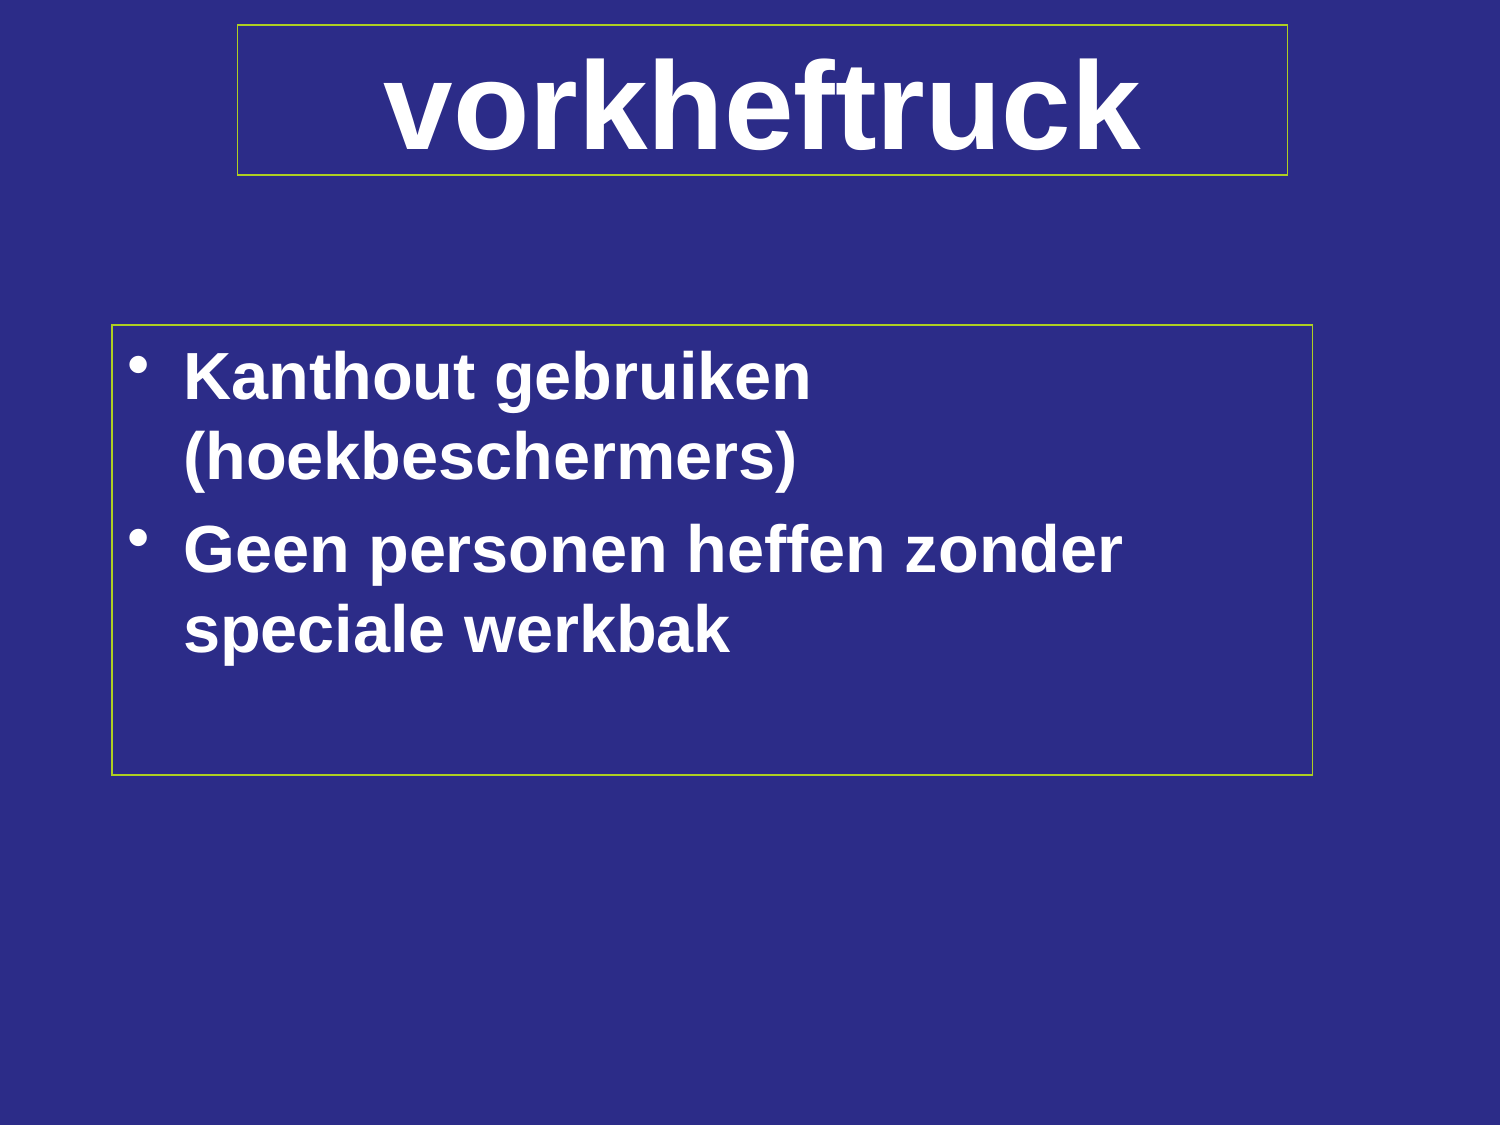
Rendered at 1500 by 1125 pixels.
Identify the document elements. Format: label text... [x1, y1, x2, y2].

title vorkheftruck [237, 24, 1288, 176]
list Kanthout gebruiken (hoekbeschermers) Geen personen heffen zonder speciale werkbak [111, 324, 1313, 776]
